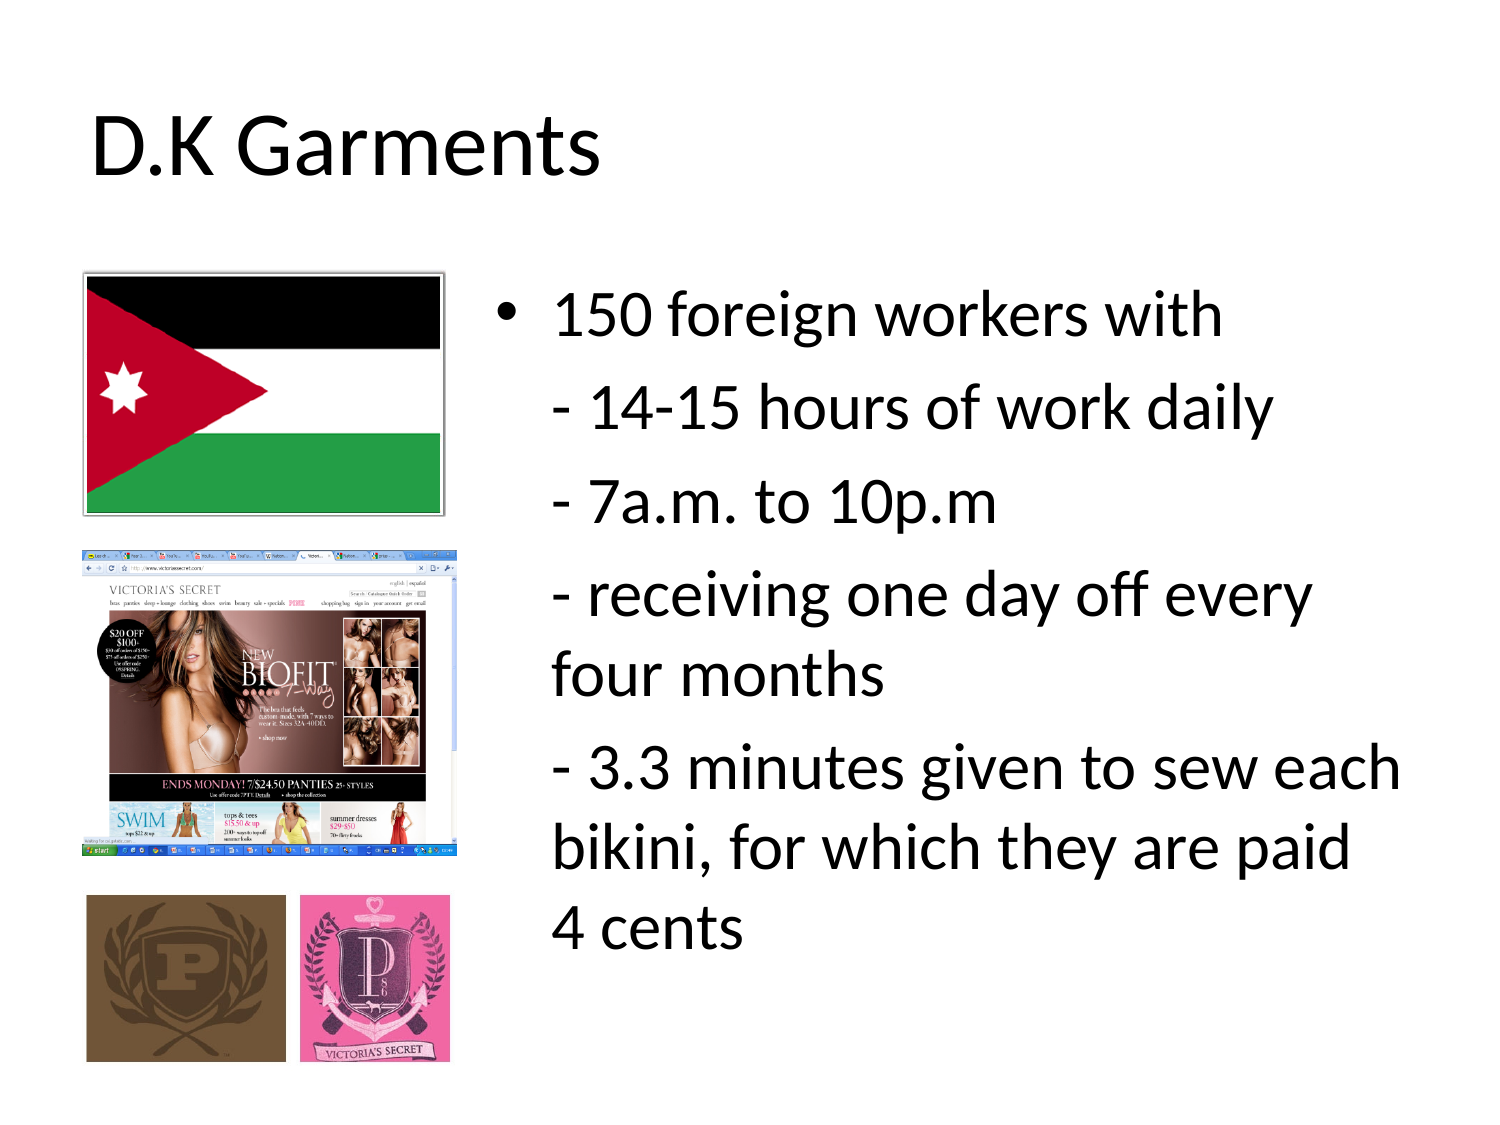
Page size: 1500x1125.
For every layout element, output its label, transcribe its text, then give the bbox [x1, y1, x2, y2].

picture [70, 878, 467, 1079]
list 150 foreign workers with - 14-15 hours of work daily - 7a.m. to 10p.m - receiving one day off every four months - 3.3 minutes given to sew each bikini, for which they are paid 4 cents [480, 262, 1426, 1006]
picture [81, 550, 458, 856]
title D.K Garments [74, 44, 1426, 233]
picture [81, 269, 446, 517]
